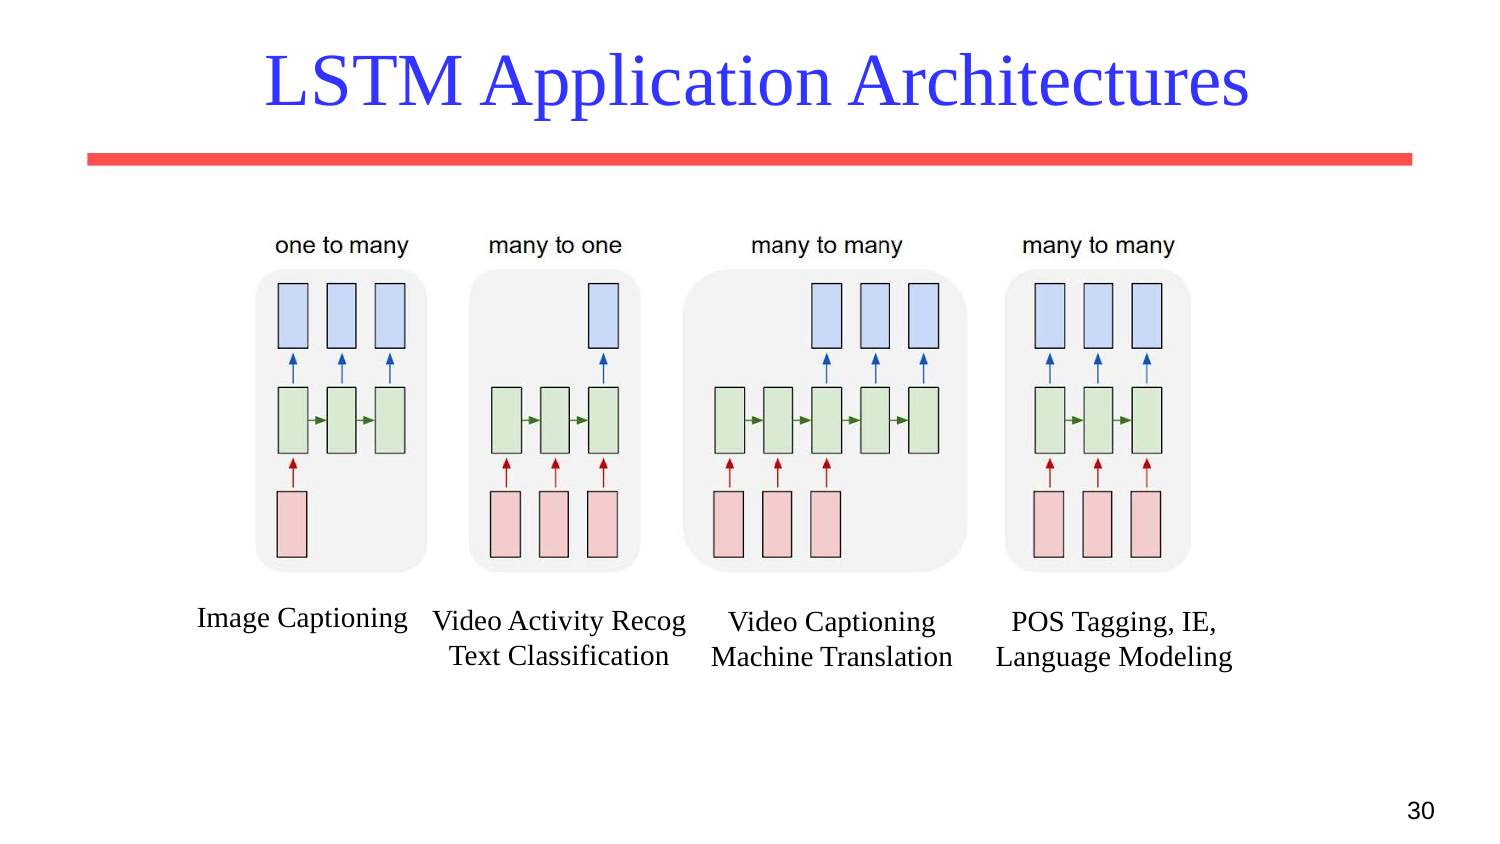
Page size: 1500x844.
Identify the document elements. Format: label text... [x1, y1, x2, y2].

text_box Video Activity Recog Text Classification [417, 593, 702, 679]
text_box Video Captioning Machine Translation [695, 595, 969, 680]
slide_number 30 [1137, 787, 1451, 844]
title LSTM Application Architectures [112, 14, 1388, 137]
text_box Image Captioning [181, 591, 424, 641]
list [243, 231, 1200, 580]
text_box POS Tagging, IE, Language Modeling [980, 595, 1248, 680]
